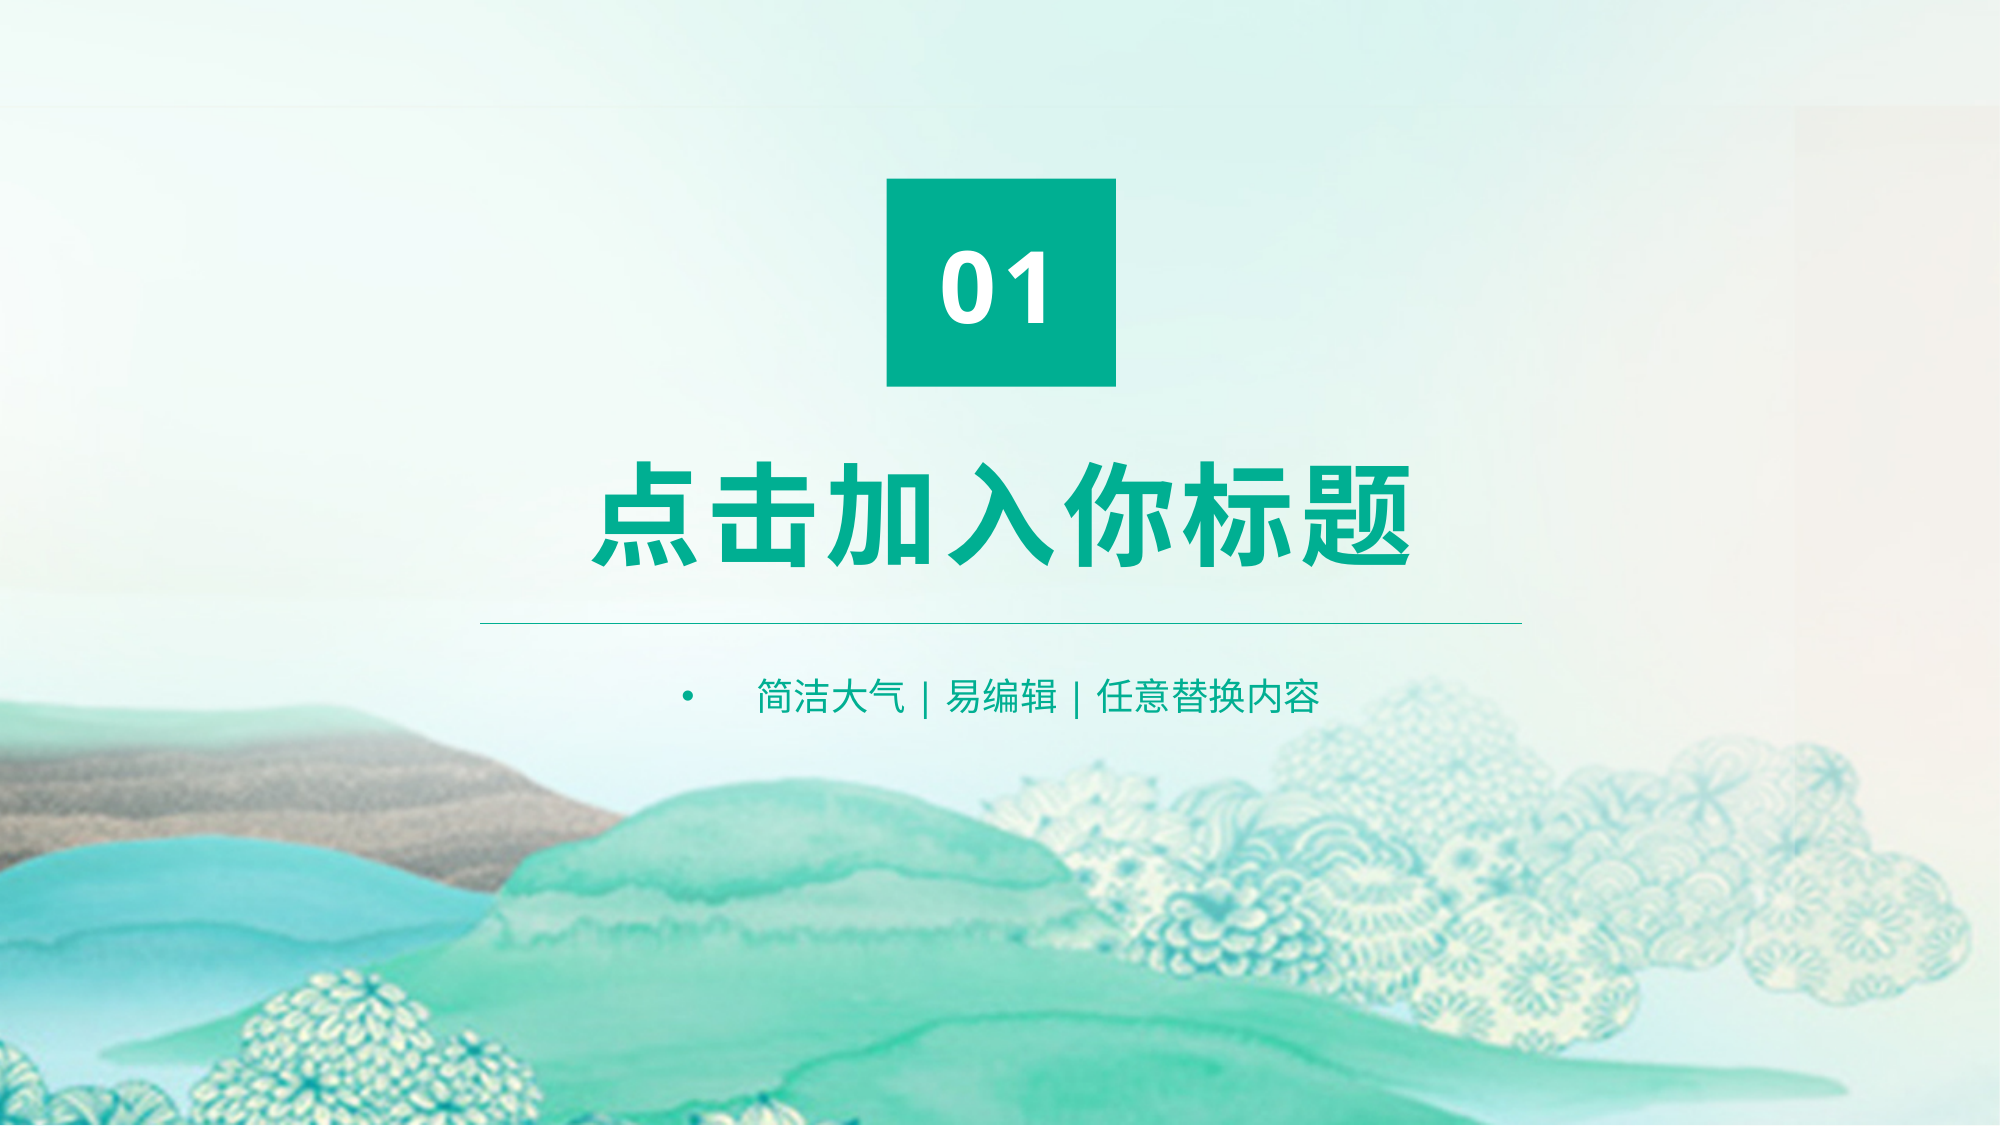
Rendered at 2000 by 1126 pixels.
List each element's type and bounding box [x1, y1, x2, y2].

text_box [886, 178, 1117, 387]
picture [0, 0, 2000, 1126]
